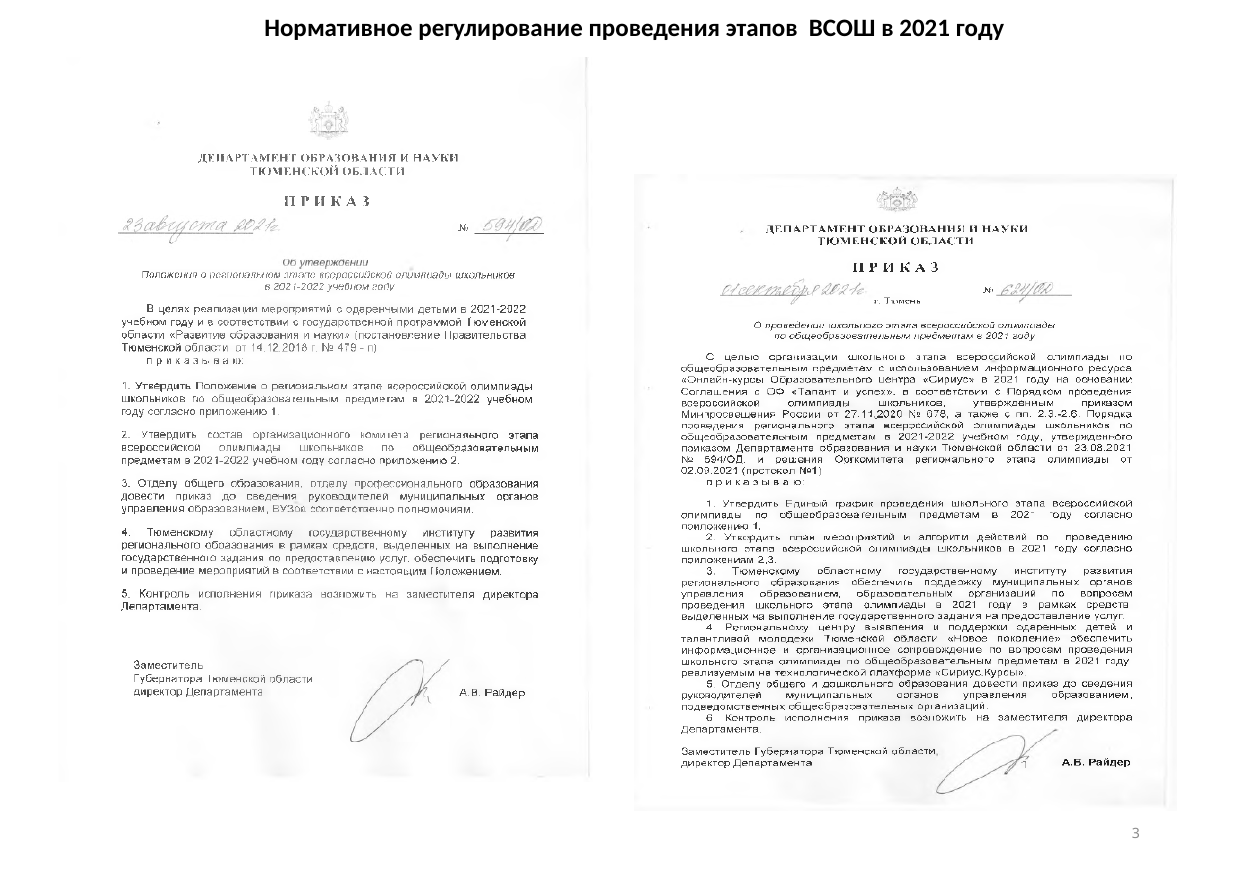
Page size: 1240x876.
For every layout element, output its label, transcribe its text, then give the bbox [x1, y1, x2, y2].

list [58, 57, 593, 782]
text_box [634, 174, 1177, 811]
slide_number 3 [876, 811, 1156, 858]
text_box Нормативное регулирование проведения этапов ВСОШ в 2021 году [58, 0, 1212, 50]
